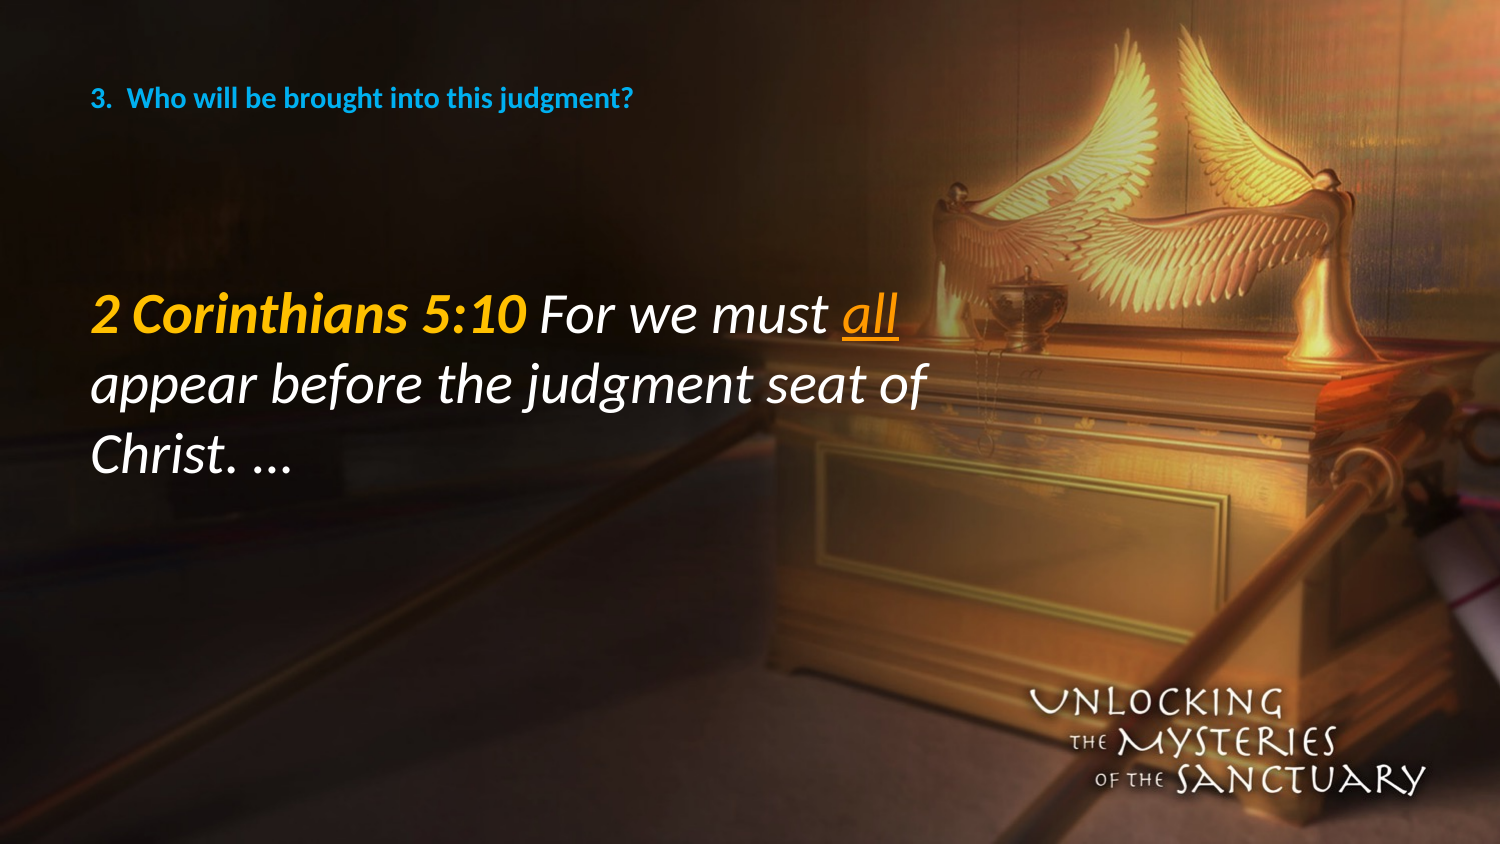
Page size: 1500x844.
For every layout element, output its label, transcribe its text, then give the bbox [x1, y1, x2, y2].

picture [0, 0, 1500, 844]
list 2 Corinthians 5:10 For we must all appear before the judgment seat of Christ. … [75, 267, 986, 754]
title 3. Who will be brought into this judgment? [75, 33, 1425, 175]
